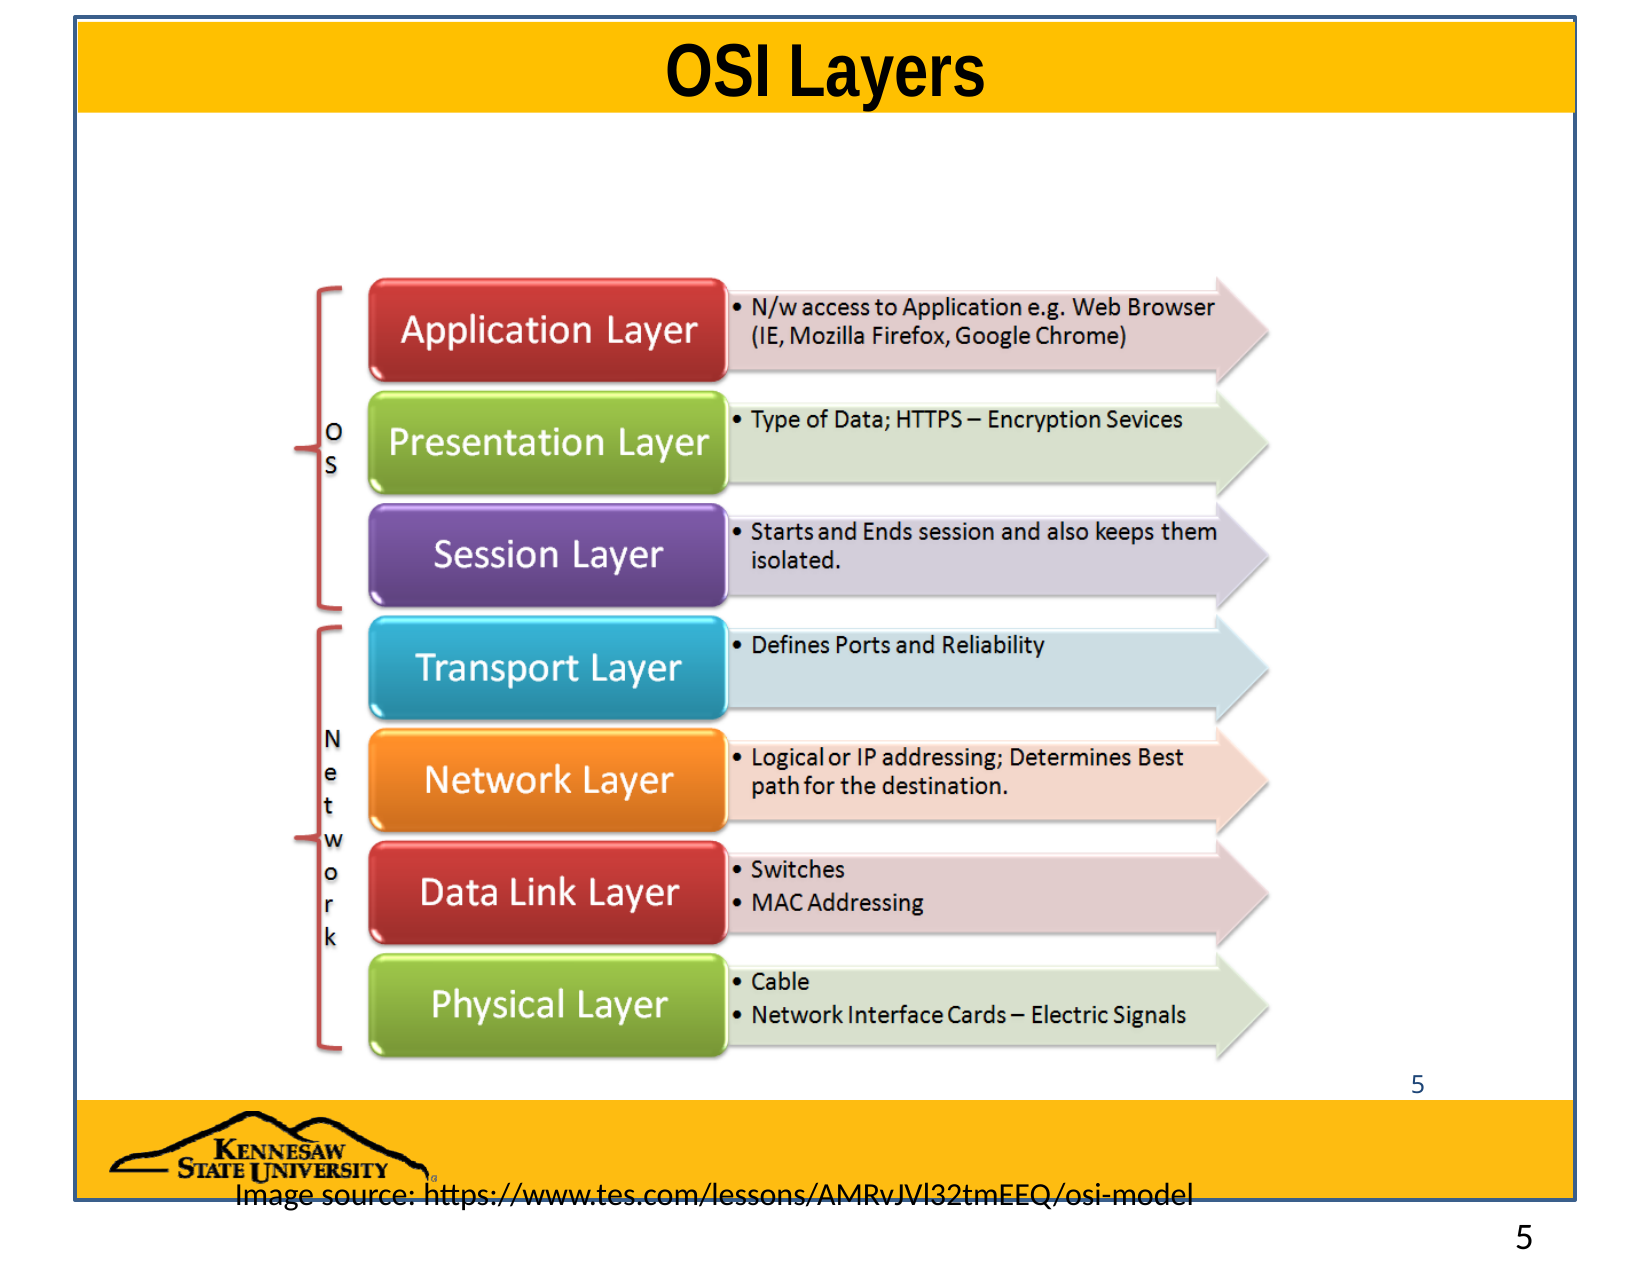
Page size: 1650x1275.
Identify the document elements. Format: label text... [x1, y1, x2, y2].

slide_number 5 [1299, 1042, 1425, 1103]
picture [287, 272, 1277, 1070]
text_box Image source: https://www.tes.com/lessons/AMRvJVl32tmEEQ/osi-model [219, 1165, 1417, 1219]
title OSI Layers [77, 21, 1575, 113]
picture [108, 1111, 437, 1184]
